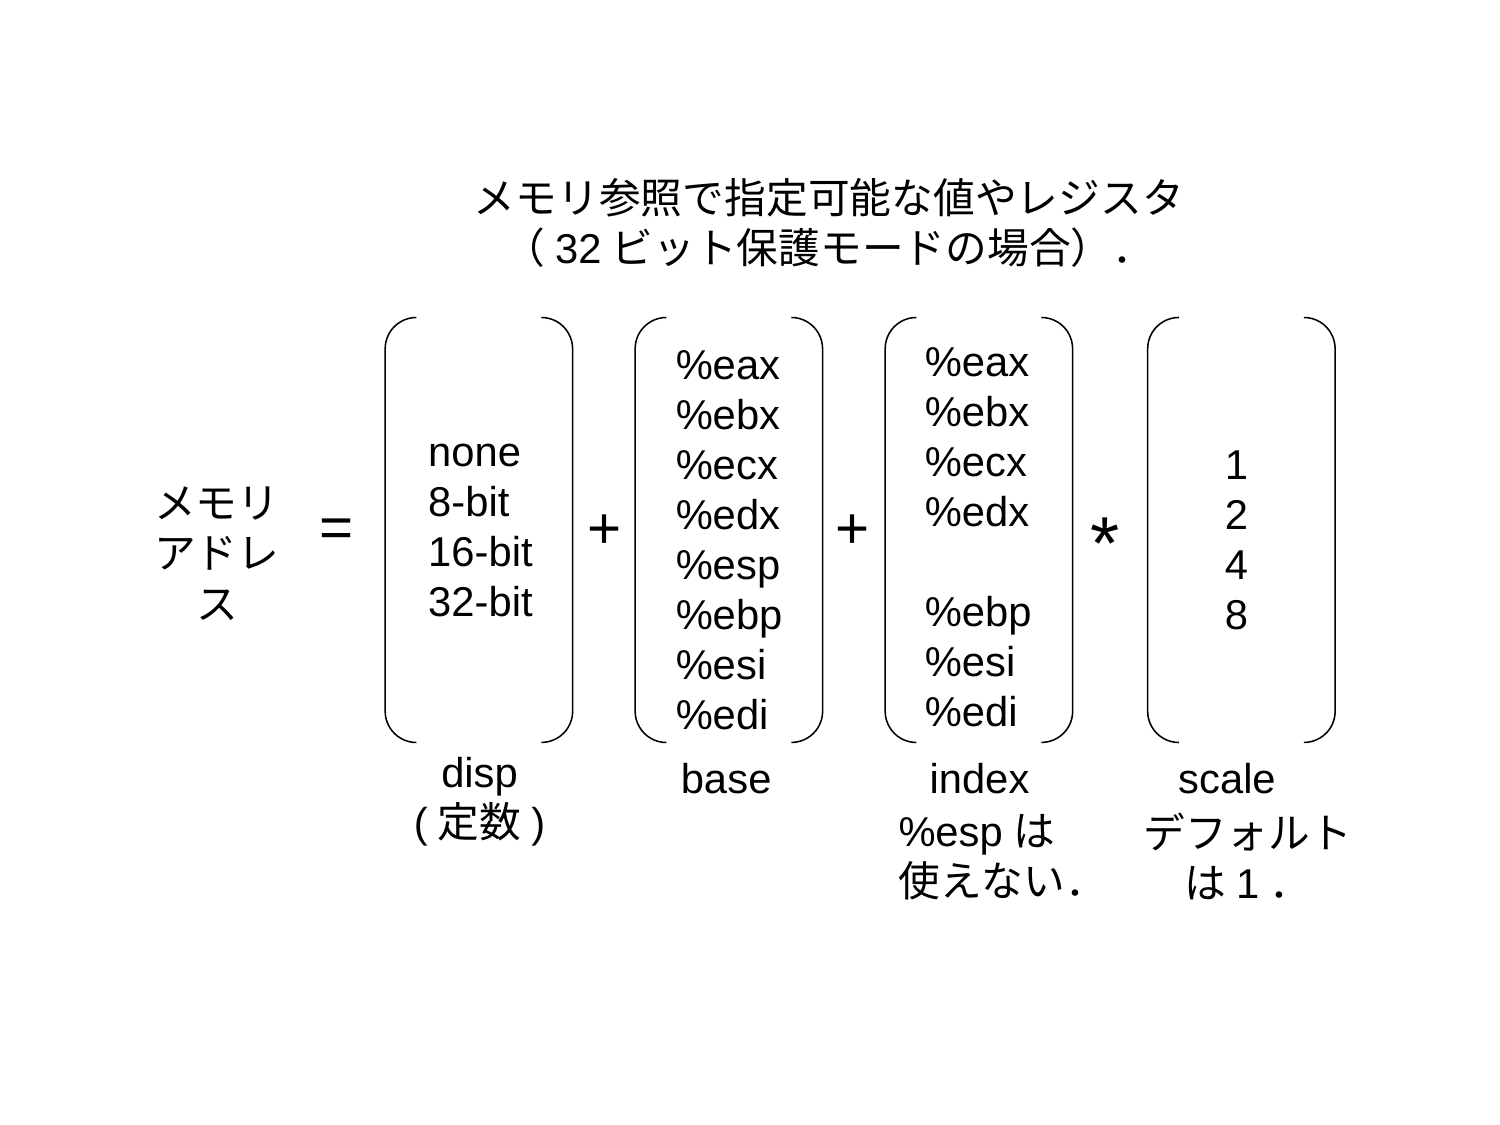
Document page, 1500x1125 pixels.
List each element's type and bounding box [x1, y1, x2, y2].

text_box [128, 163, 1352, 916]
